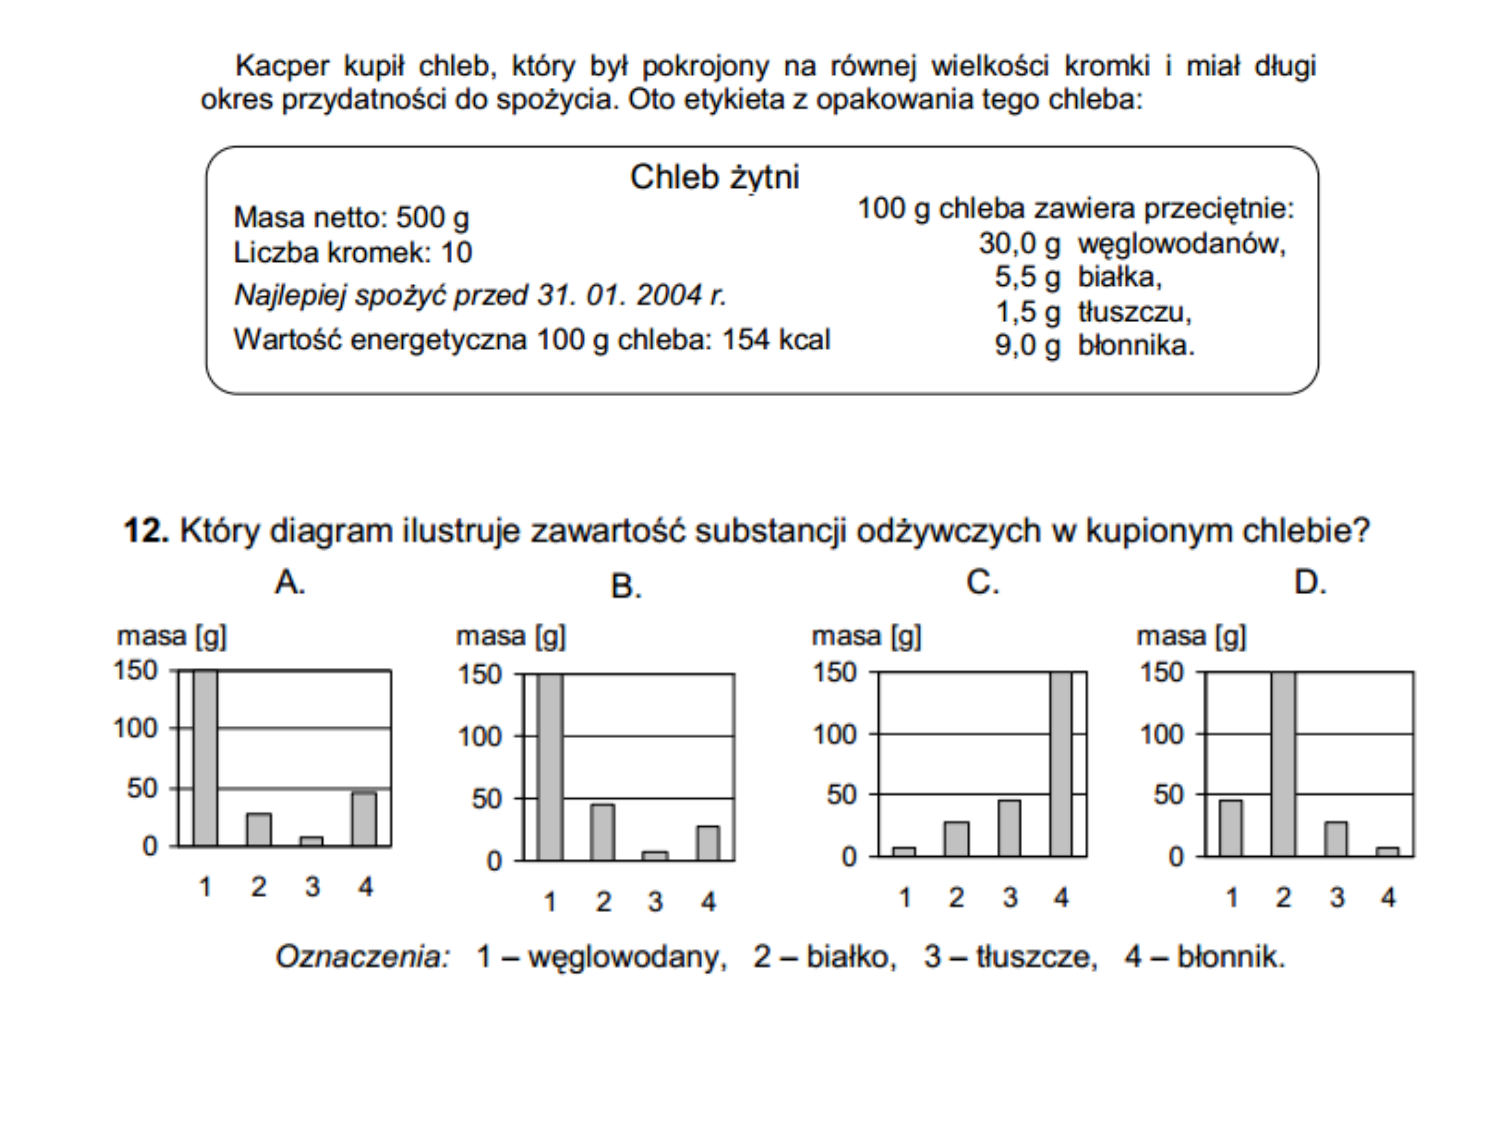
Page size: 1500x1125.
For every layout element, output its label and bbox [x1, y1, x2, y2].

picture [88, 491, 1462, 1002]
picture [172, 26, 1353, 421]
